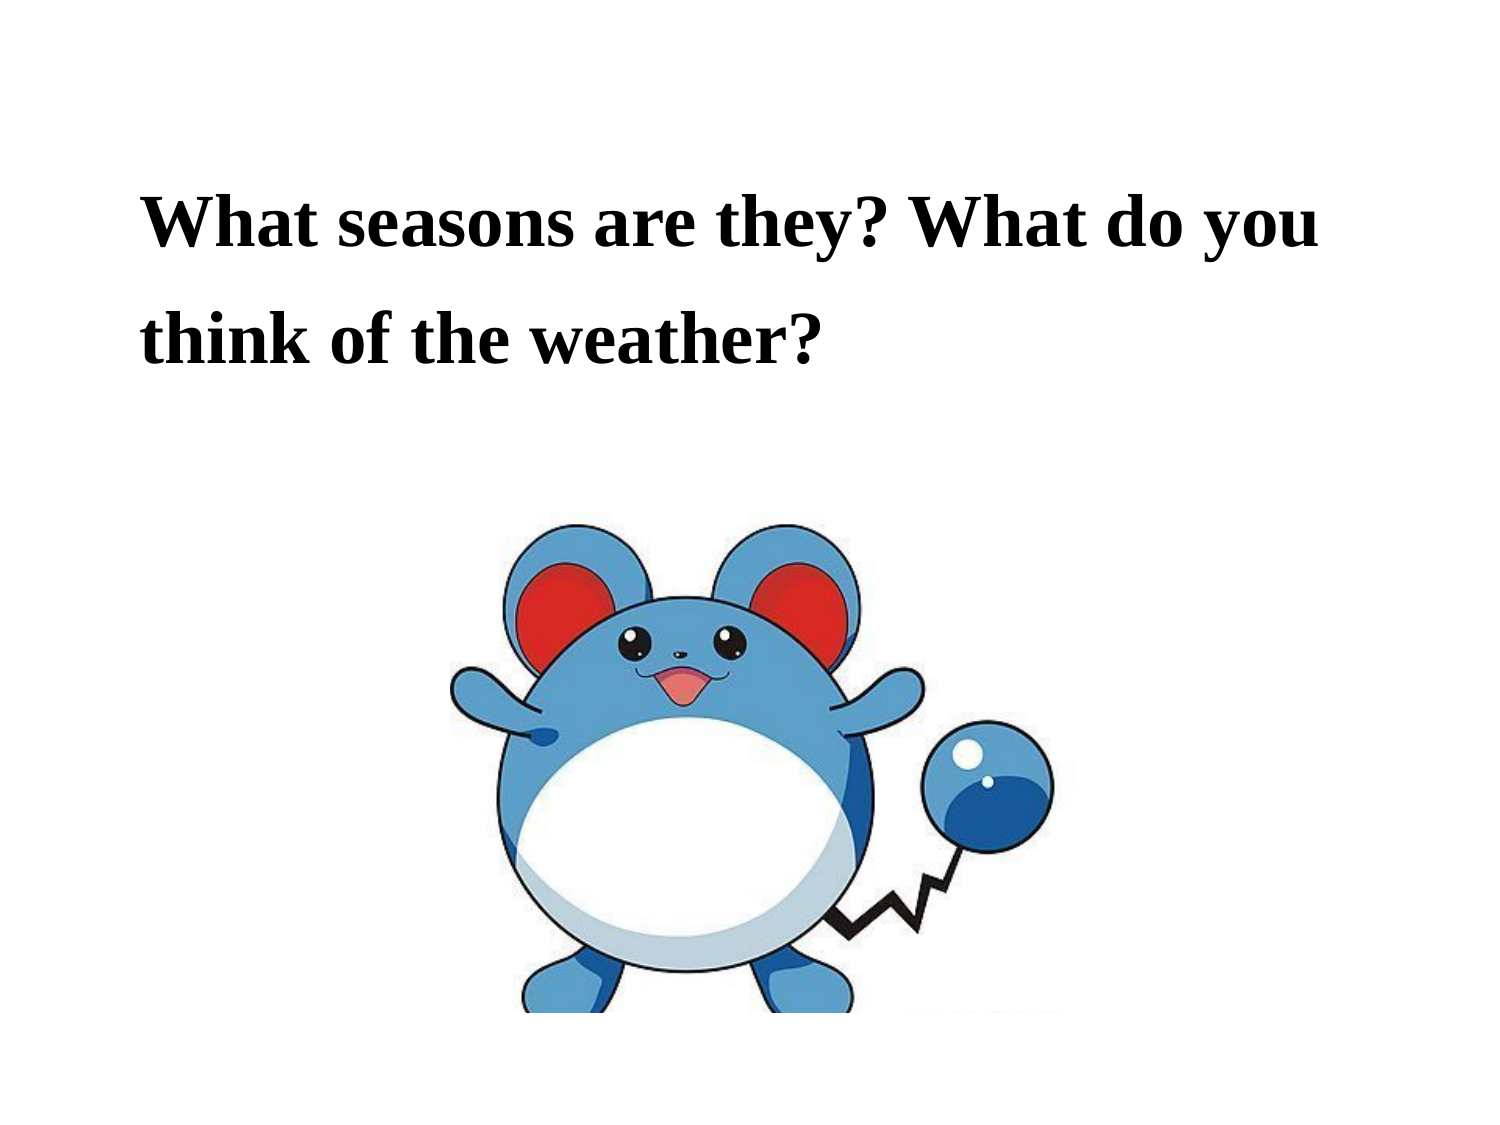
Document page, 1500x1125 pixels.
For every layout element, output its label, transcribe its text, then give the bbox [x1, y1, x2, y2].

text_box What seasons are they? What do you think of the weather?组卷网 [125, 137, 1363, 541]
picture [449, 437, 1076, 1013]
